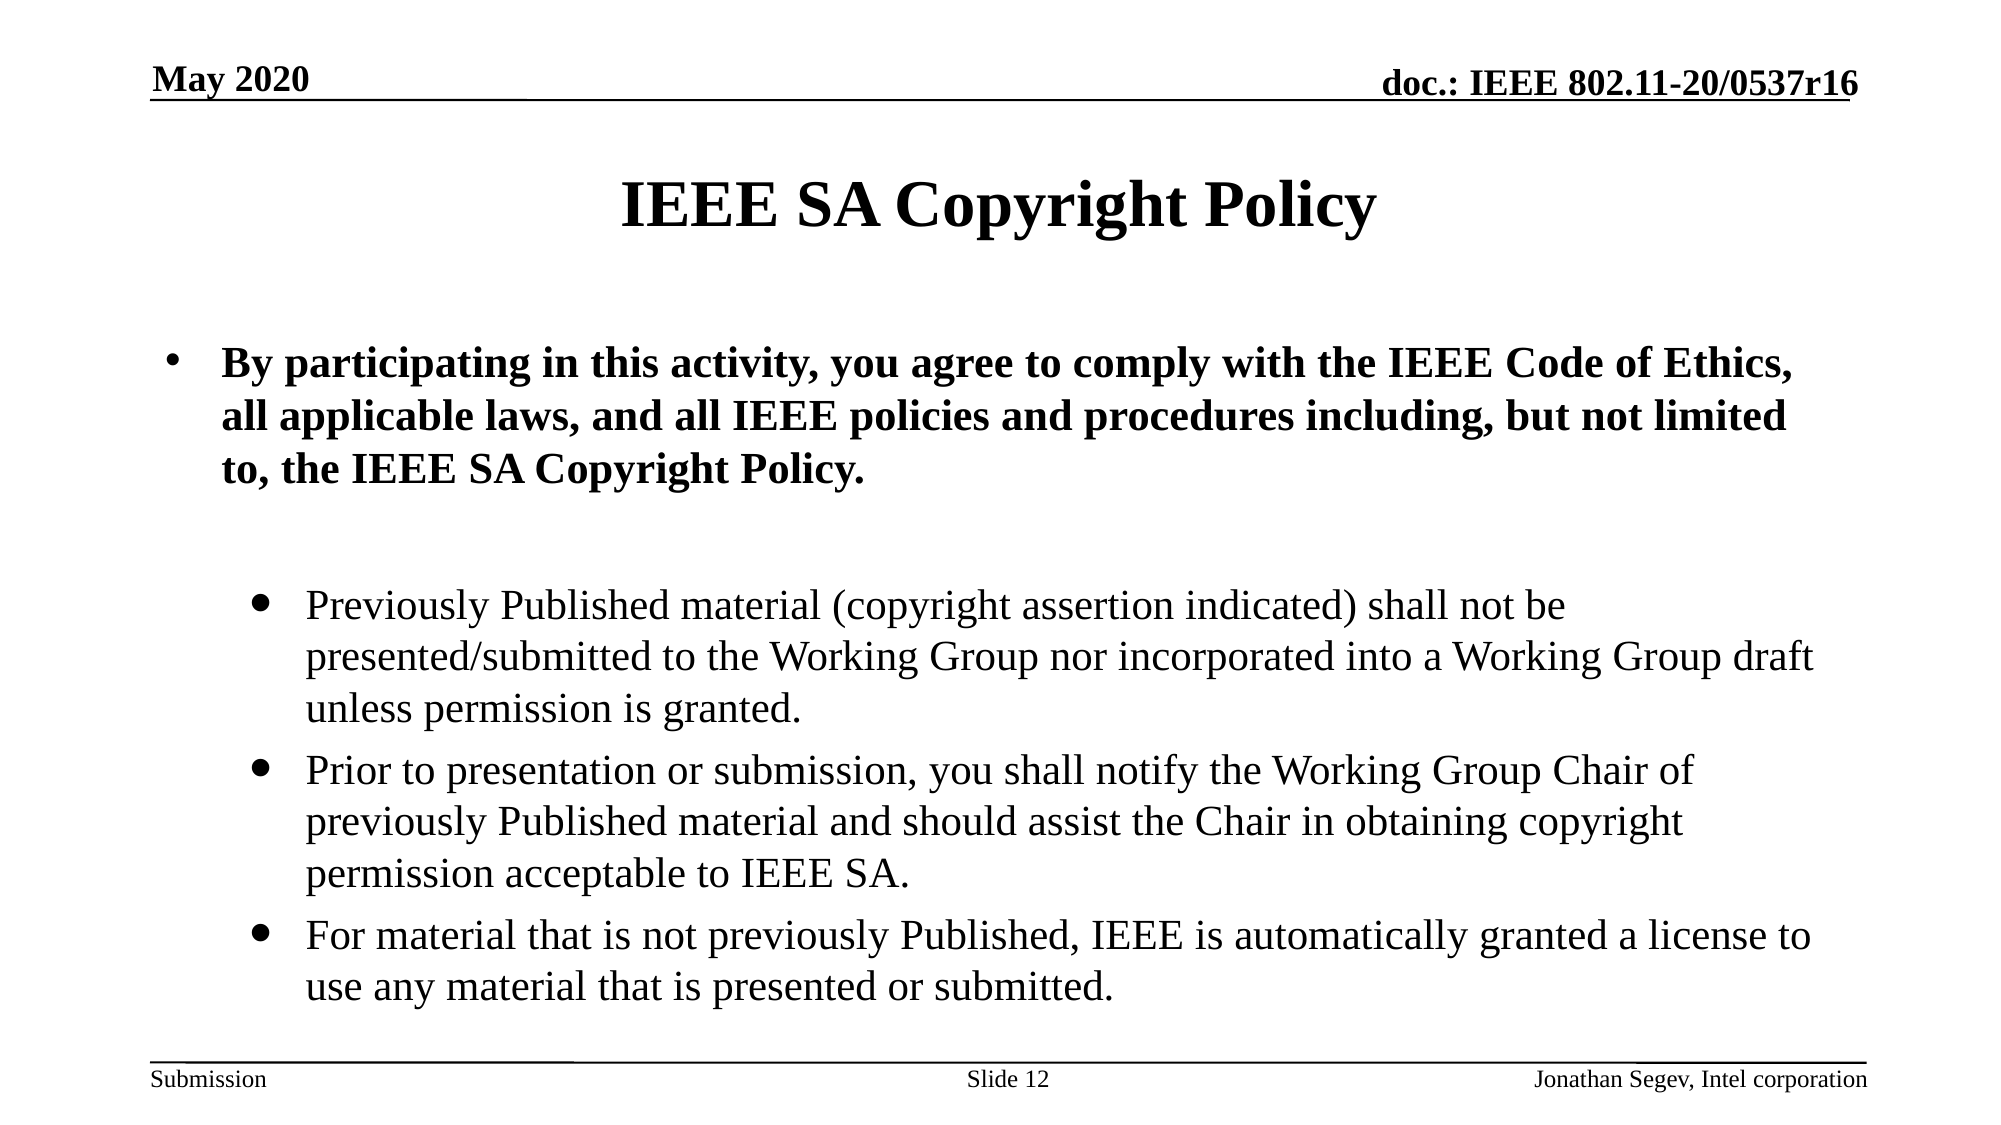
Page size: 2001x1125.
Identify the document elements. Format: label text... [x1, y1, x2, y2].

title IEEE SA Copyright Policy [149, 112, 1850, 288]
list By participating in this activity, you agree to comply with the IEEE Code of Ethics, all applicable laws, and all IEEE policies and procedures including, but not limited to, the IEEE SA Copyright Policy. Previously Published material (copyright assertion indicated) shall not be presented/submitted to the Working Group nor incorporated into a Working Group draft unless permission is granted. Prior to presentation or submission, you shall notify the Working Group Chair of previously Published material and should assist the Chair in obtaining copyright permission acceptable to IEEE SA. For material that is not previously Published, IEEE is automatically granted a license to use any material that is presented or submitted. [149, 324, 1850, 1000]
slide_number Slide 12 [950, 1061, 1067, 1123]
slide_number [152, 54, 563, 100]
footer Jonathan Segev, Intel corporation [1171, 1061, 1869, 1093]
